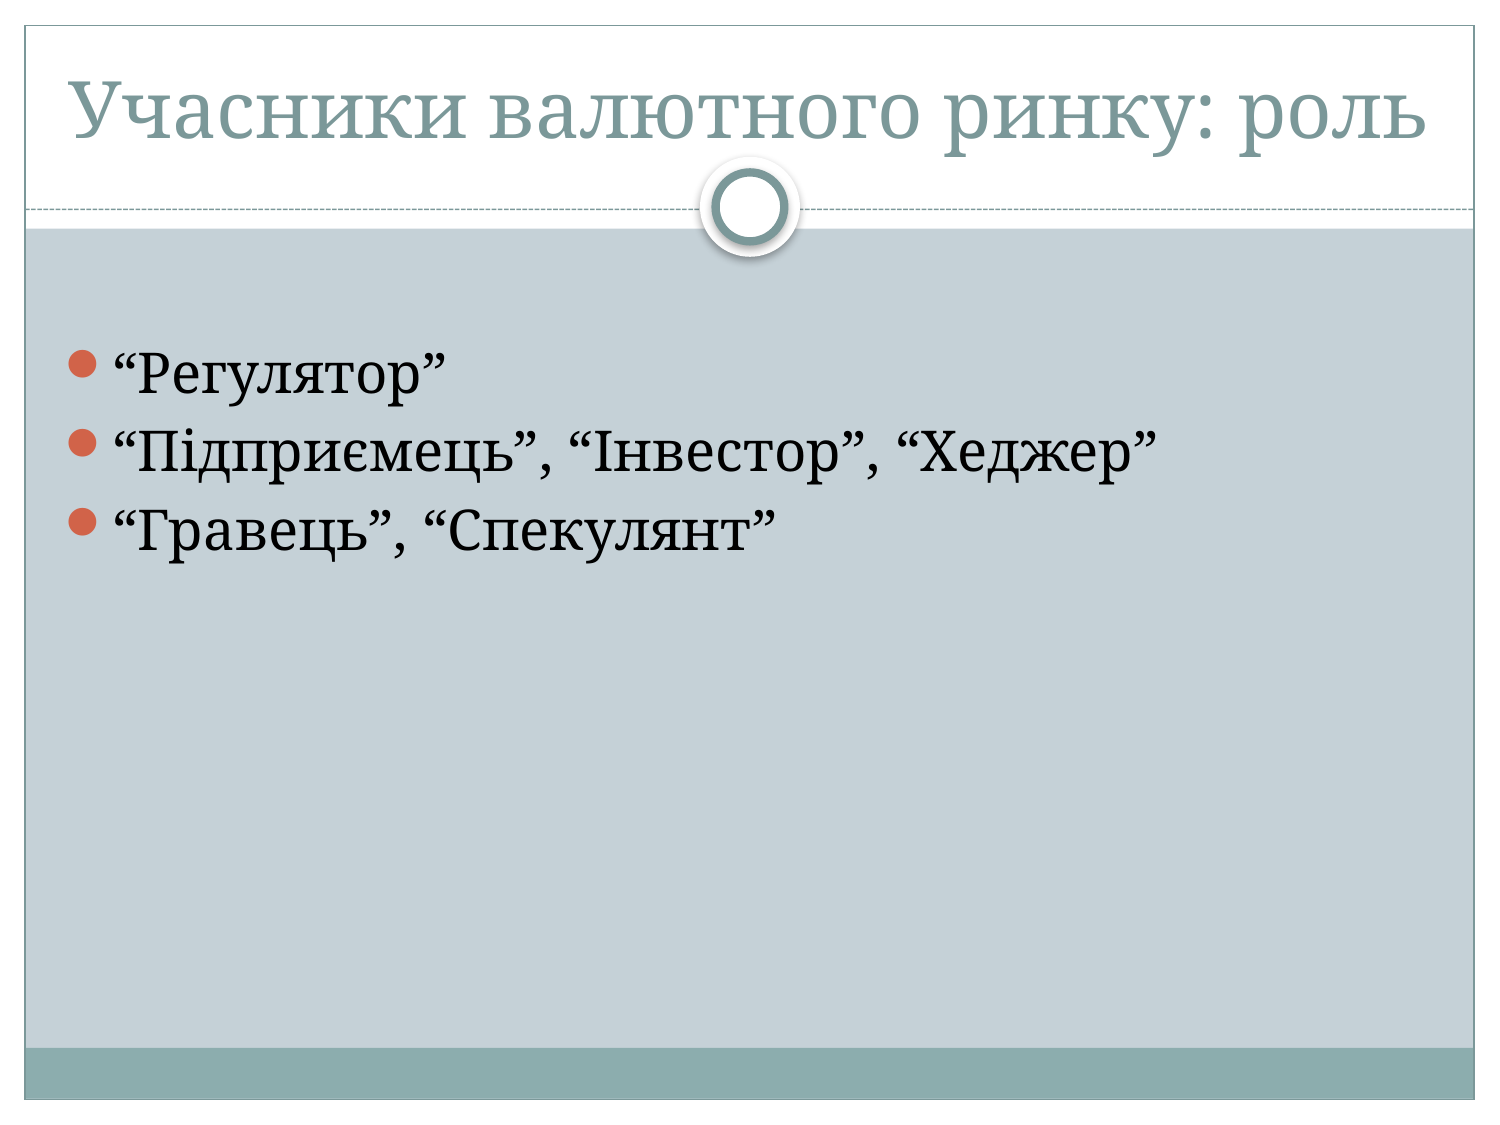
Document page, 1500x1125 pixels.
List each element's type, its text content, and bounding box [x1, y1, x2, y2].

title Учасники валютного ринку: роль [49, 37, 1450, 163]
list “Регулятор” “Підприємець”, “Інвестор”, “Хеджер” “Гравець”, “Спекулянт” [49, 250, 1445, 1001]
